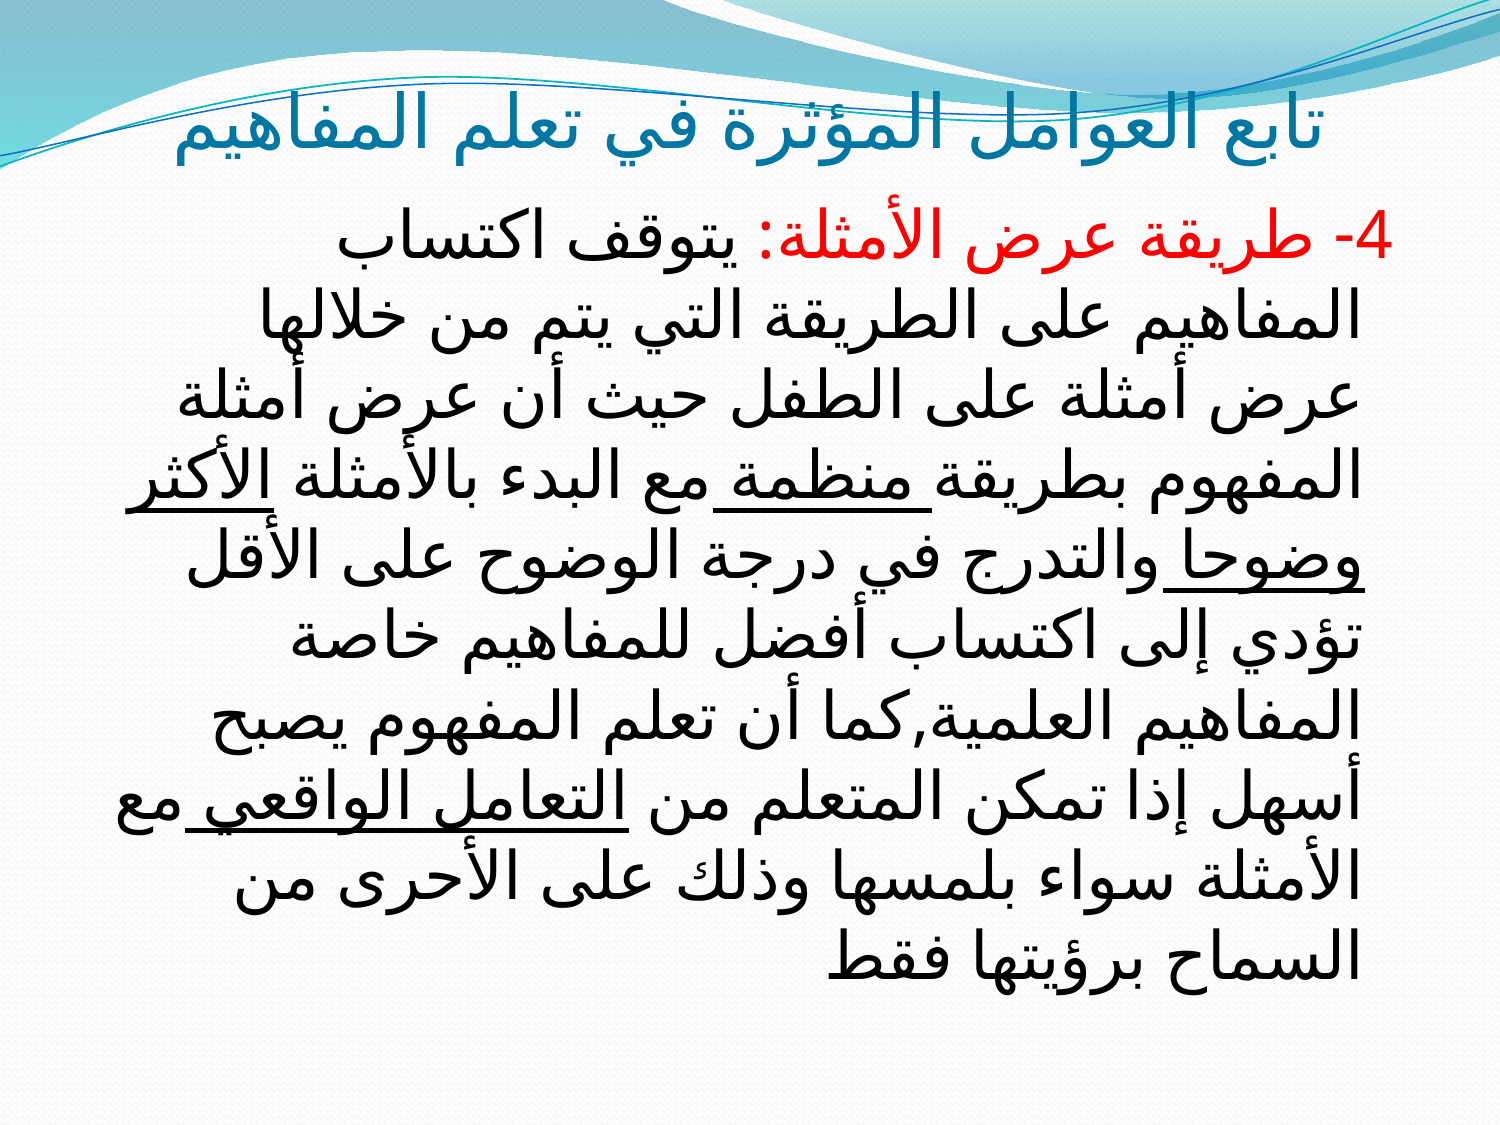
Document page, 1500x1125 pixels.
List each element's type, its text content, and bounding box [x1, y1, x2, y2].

title تابع العوامل المؤثرة في تعلم المفاهيم [75, 45, 1425, 164]
list 4- طريقة عرض الأمثلة: يتوقف اكتساب المفاهيم على الطريقة التي يتم من خلالها عرض أمثلة على الطفل حيث أن عرض أمثلة المفهوم بطريقة منظمة مع البدء بالأمثلة الأكثر وضوحا والتدرج في درجة الوضوح على الأقل تؤدي إلى اكتساب أفضل للمفاهيم خاصة المفاهيم العلمية,كما أن تعلم المفهوم يصبح أسهل إذا تمكن المتعلم من التعامل الواقعي مع الأمثلة سواء بلمسها وذلك على الأحرى من السماح برؤيتها فقط [75, 184, 1425, 1083]
